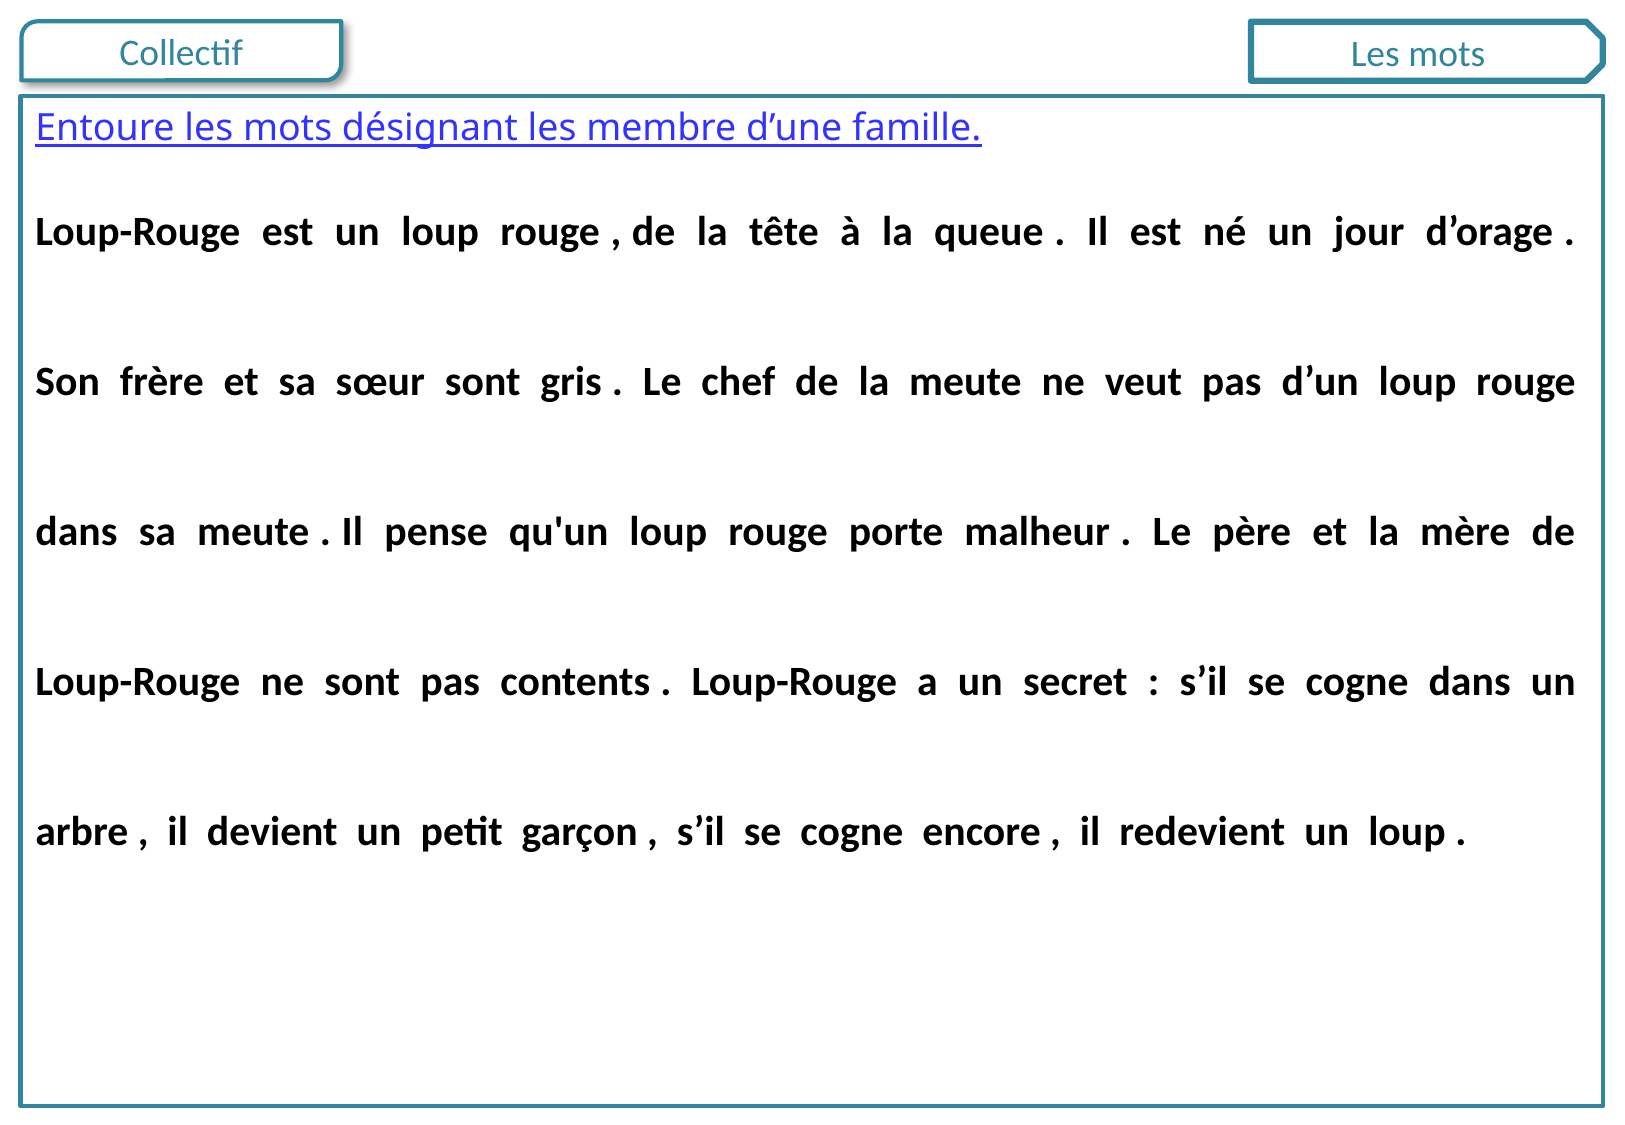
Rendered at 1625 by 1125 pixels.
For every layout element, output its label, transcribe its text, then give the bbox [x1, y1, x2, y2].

list Entoure les mots désignant les membre d’une famille. [18, 94, 1605, 1108]
list Loup-Rouge est un loup rouge , de la tête à la queue . Il est né un jour d’orage . Son frère et sa sœur sont gris . Le chef de la meute ne veut pas d’un loup rouge dans sa meute . Il pense qu'un loup rouge porte malheur . Le père et la mère de Loup-Rouge ne sont pas contents . Loup-Rouge a un secret : s’il se cogne dans un arbre , il devient un petit garçon , s’il se cogne encore , il redevient un loup . [20, 95, 1603, 1018]
list Les mots [1251, 21, 1585, 81]
